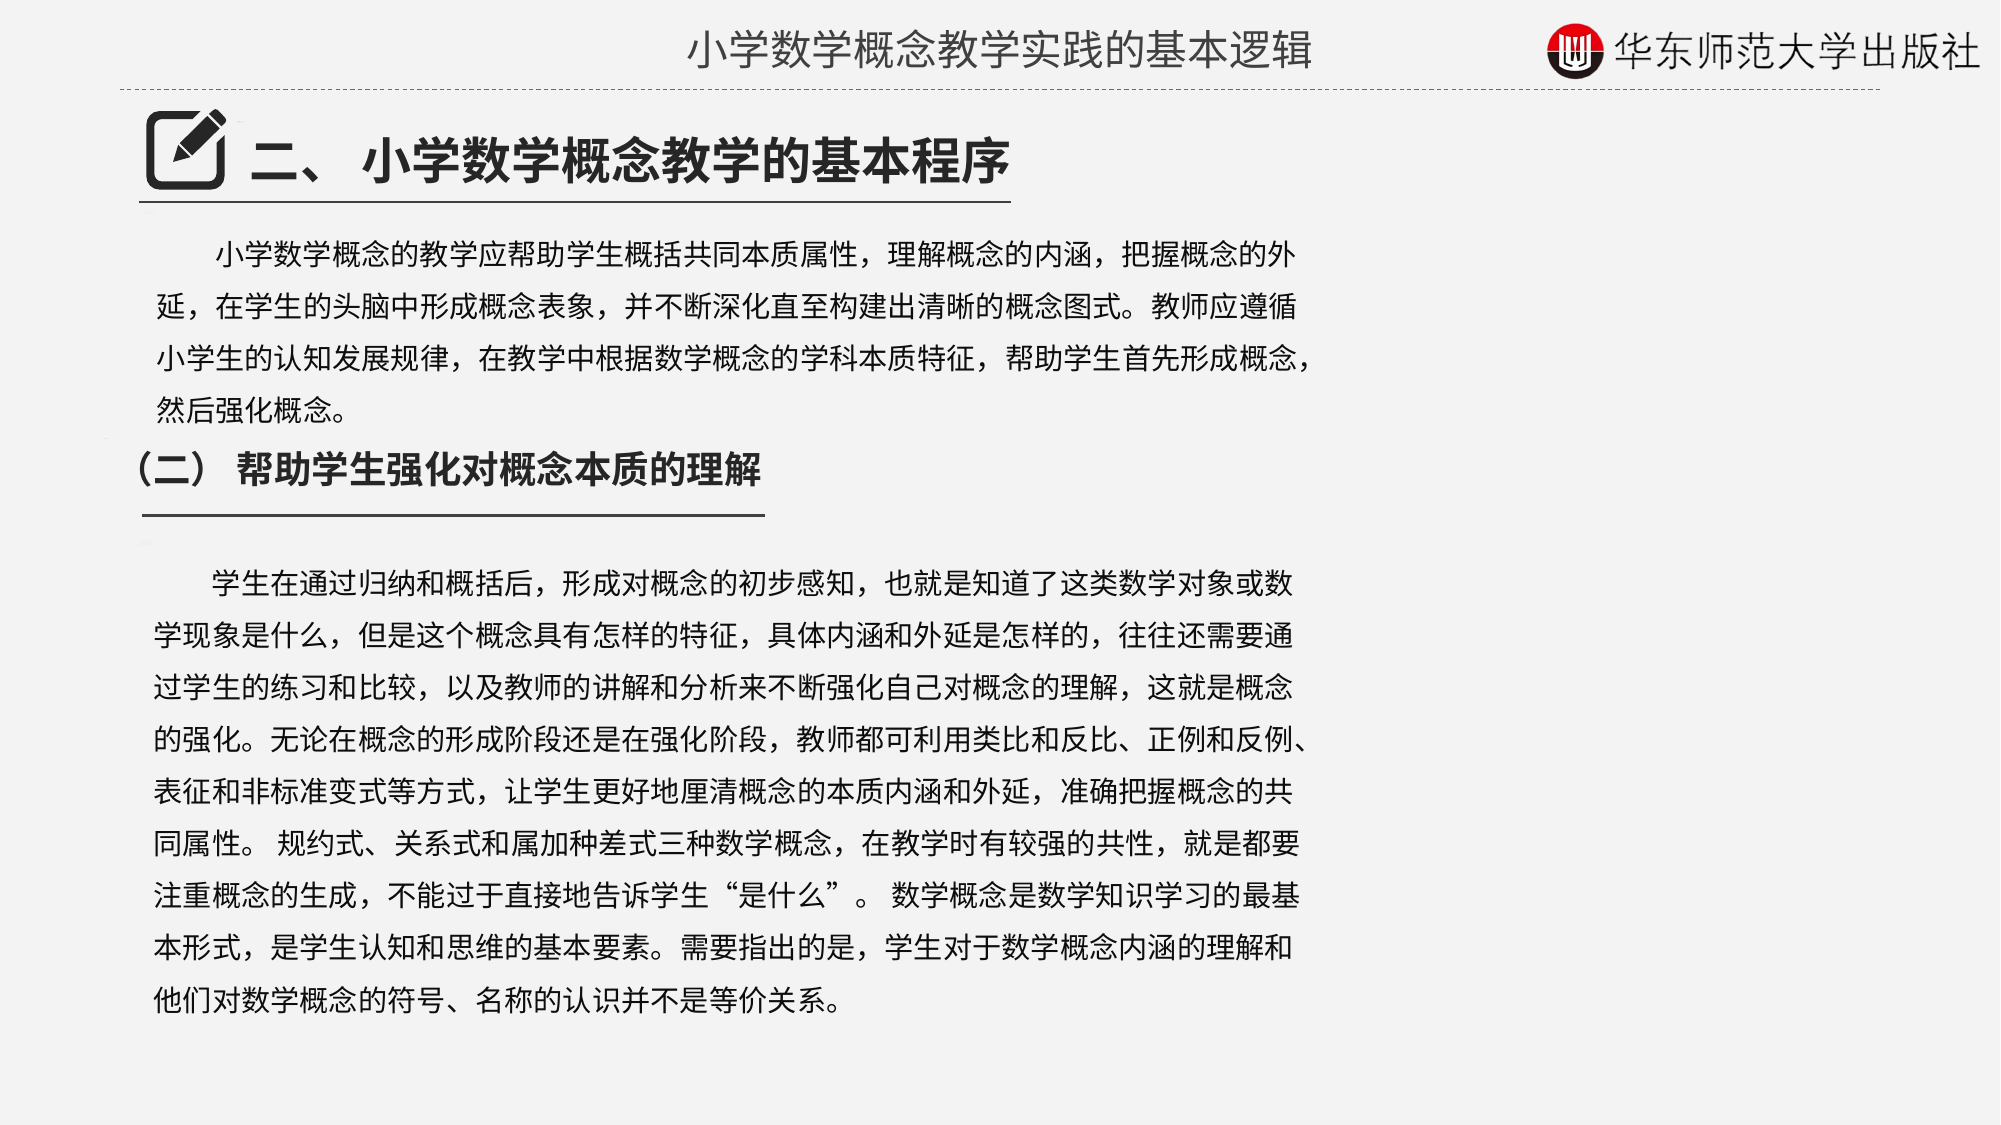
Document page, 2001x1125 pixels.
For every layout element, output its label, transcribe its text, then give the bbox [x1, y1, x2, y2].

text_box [1536, 13, 1989, 83]
text_box （二） 帮助学生强化对概念本质的理解 [101, 438, 831, 498]
text_box [208, 109, 227, 127]
text_box 二、 小学数学概念教学的基本程序 [235, 121, 1147, 197]
text_box 小学数学概念教学实践的基本逻辑 [680, 23, 1320, 74]
text_box 小学数学概念的教学应帮助学生概括共同本质属性，理解概念的内涵，把握概念的外延，在学生的头脑中形成概念表象，并不断深化直至构建出清晰的概念图式。教师应遵循小学生的认知发展规律，在教学中根据数学概念的学科本质特征，帮助学生首先形成概念，然后强化概念。 [142, 212, 1320, 436]
text_box 学生在通过归纳和概括后，形成对概念的初步感知，也就是知道了这类数学对象或数学现象是什么，但是这个概念具有怎样的特征，具体内涵和外延是怎样的，往往还需要通过学生的练习和比较，以及教师的讲解和分析来不断强化自己对概念的理解，这就是概念的强化。无论在概念的形成阶段还是在强化阶段，教师都可利用类比和反比、正例和反例、表征和非标准变式等方式，让学生更好地厘清概念的本质内涵和外延，准确把握概念的共同属性。 规约式、关系式和属加种差式三种数学概念，在教学时有较强的共性，就是都要注重概念的生成，不能过于直接地告诉学生“是什么”。 数学概念是数学知识学习的最基本形式，是学生认知和思维的基本要素。需要指出的是，学生对于数学概念内涵的理解和他们对数学概念的符号、名称的认识并不是等价关系。 [138, 540, 1320, 1025]
text_box [146, 111, 225, 190]
